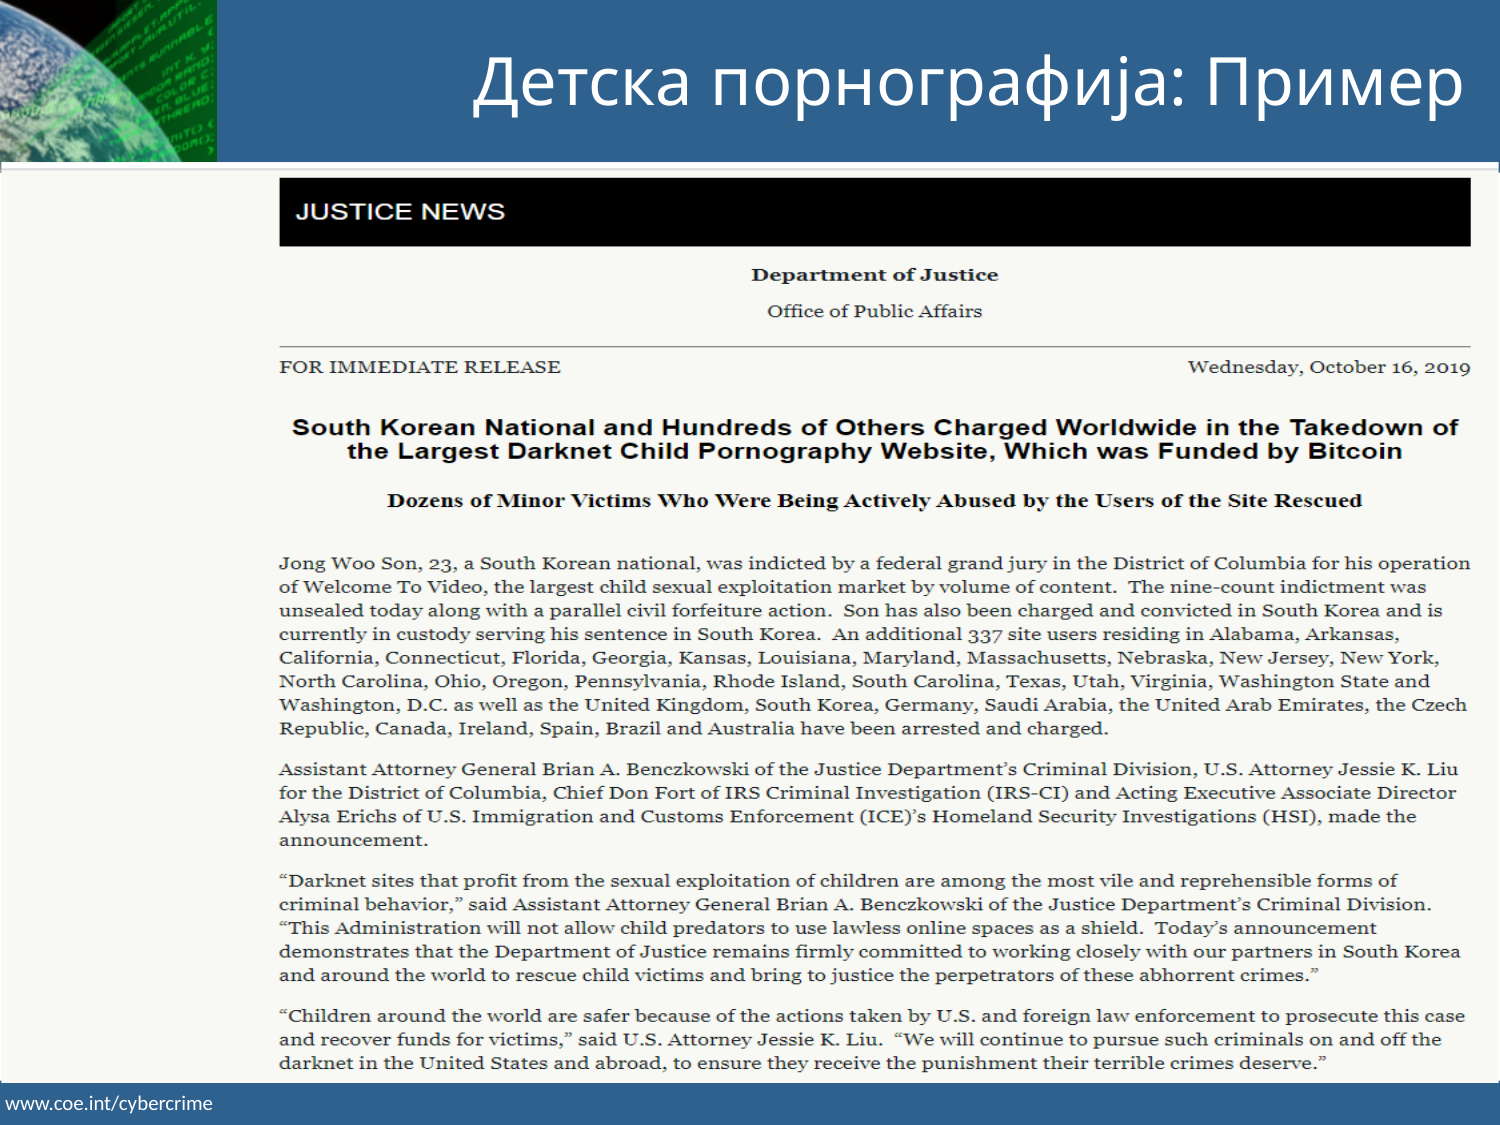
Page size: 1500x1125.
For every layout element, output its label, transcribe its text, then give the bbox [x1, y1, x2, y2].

text_box Детска порнографија: Пример [230, 31, 1483, 127]
picture [0, 0, 1499, 1083]
